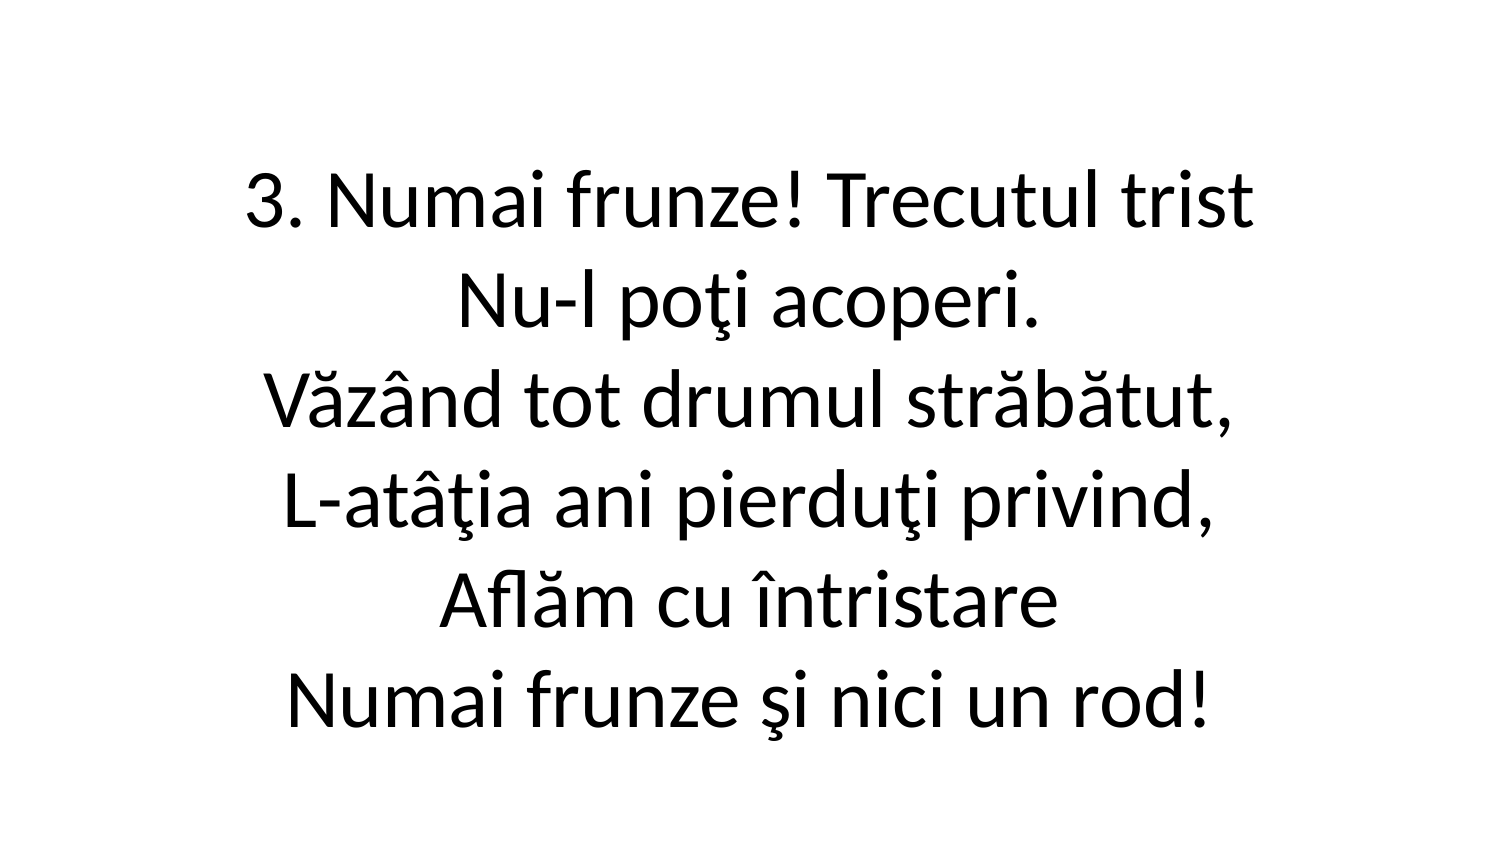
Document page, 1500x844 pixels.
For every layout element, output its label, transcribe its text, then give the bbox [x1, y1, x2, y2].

text_box 3. Numai frunze! Trecutul trist Nu-l poţi acoperi. Văzând tot drumul străbătut, L-atâţia ani pierduţi privind, Aflăm cu întristare Numai frunze şi nici un rod! [228, 92, 1272, 752]
